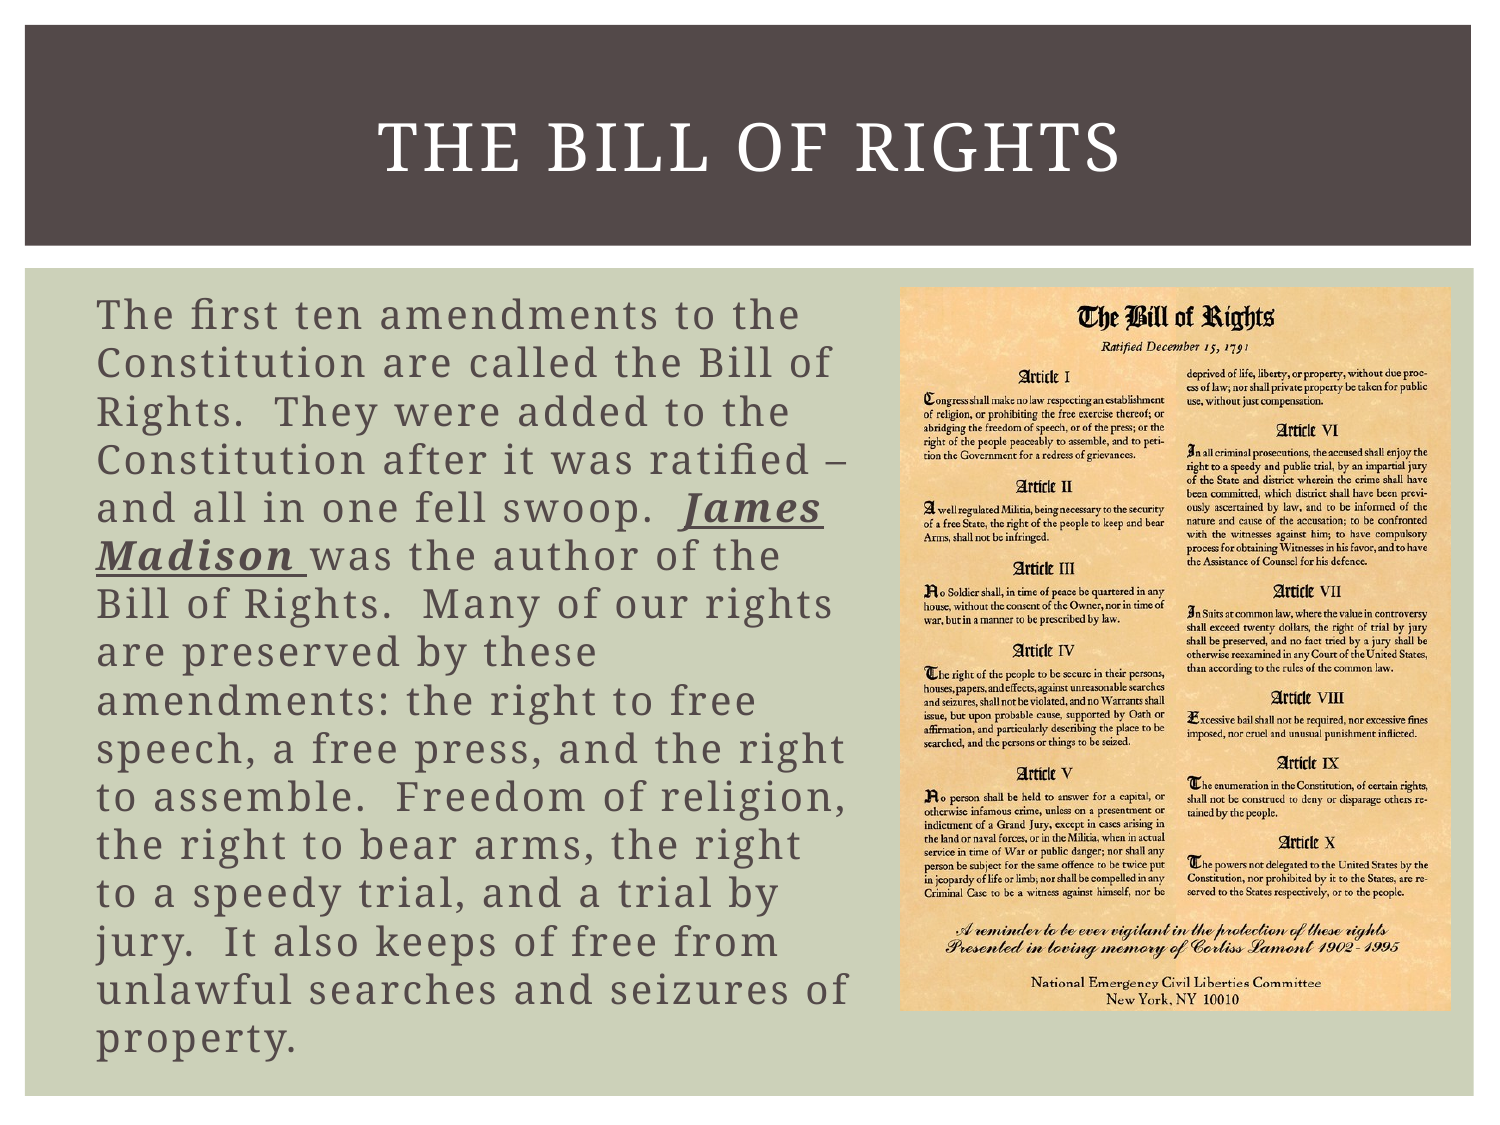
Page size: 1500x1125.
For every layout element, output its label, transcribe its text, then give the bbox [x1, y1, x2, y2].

list The first ten amendments to the Constitution are called the Bill of Rights. They were added to the Constitution after it was ratified – and all in one fell swoop. James Madison was the author of the Bill of Rights. Many of our rights are preserved by these amendments: the right to free speech, a free press, and the right to assemble. Freedom of religion, the right to bear arms, the right to a speedy trial, and a trial by jury. It also keeps of free from unlawful searches and seizures of property. [75, 281, 875, 1075]
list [899, 287, 1452, 1011]
title The bill of rights [62, 58, 1438, 232]
